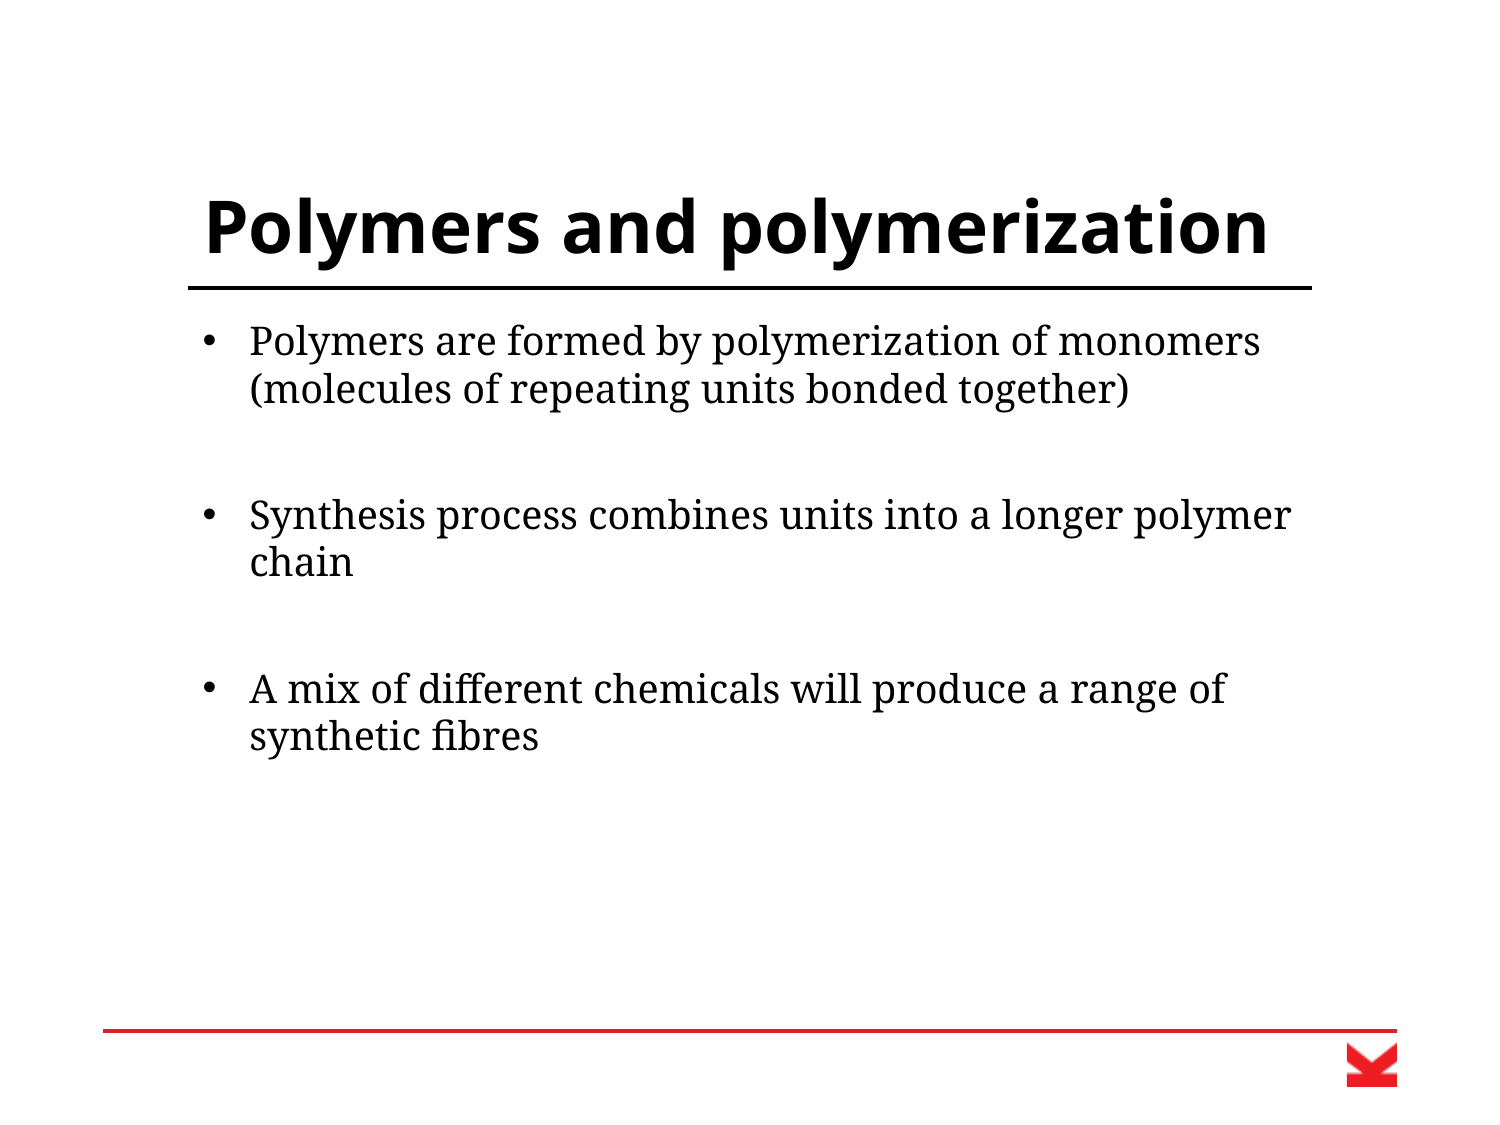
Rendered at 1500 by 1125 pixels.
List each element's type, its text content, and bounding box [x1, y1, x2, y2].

title Polymers and polymerization [188, 59, 1312, 278]
subtitle Polymers are formed by polymerization of monomers (molecules of repeating units bonded together) Synthesis process combines units into a longer polymer chain A mix of different chemicals will produce a range of synthetic fibres [187, 308, 1313, 863]
